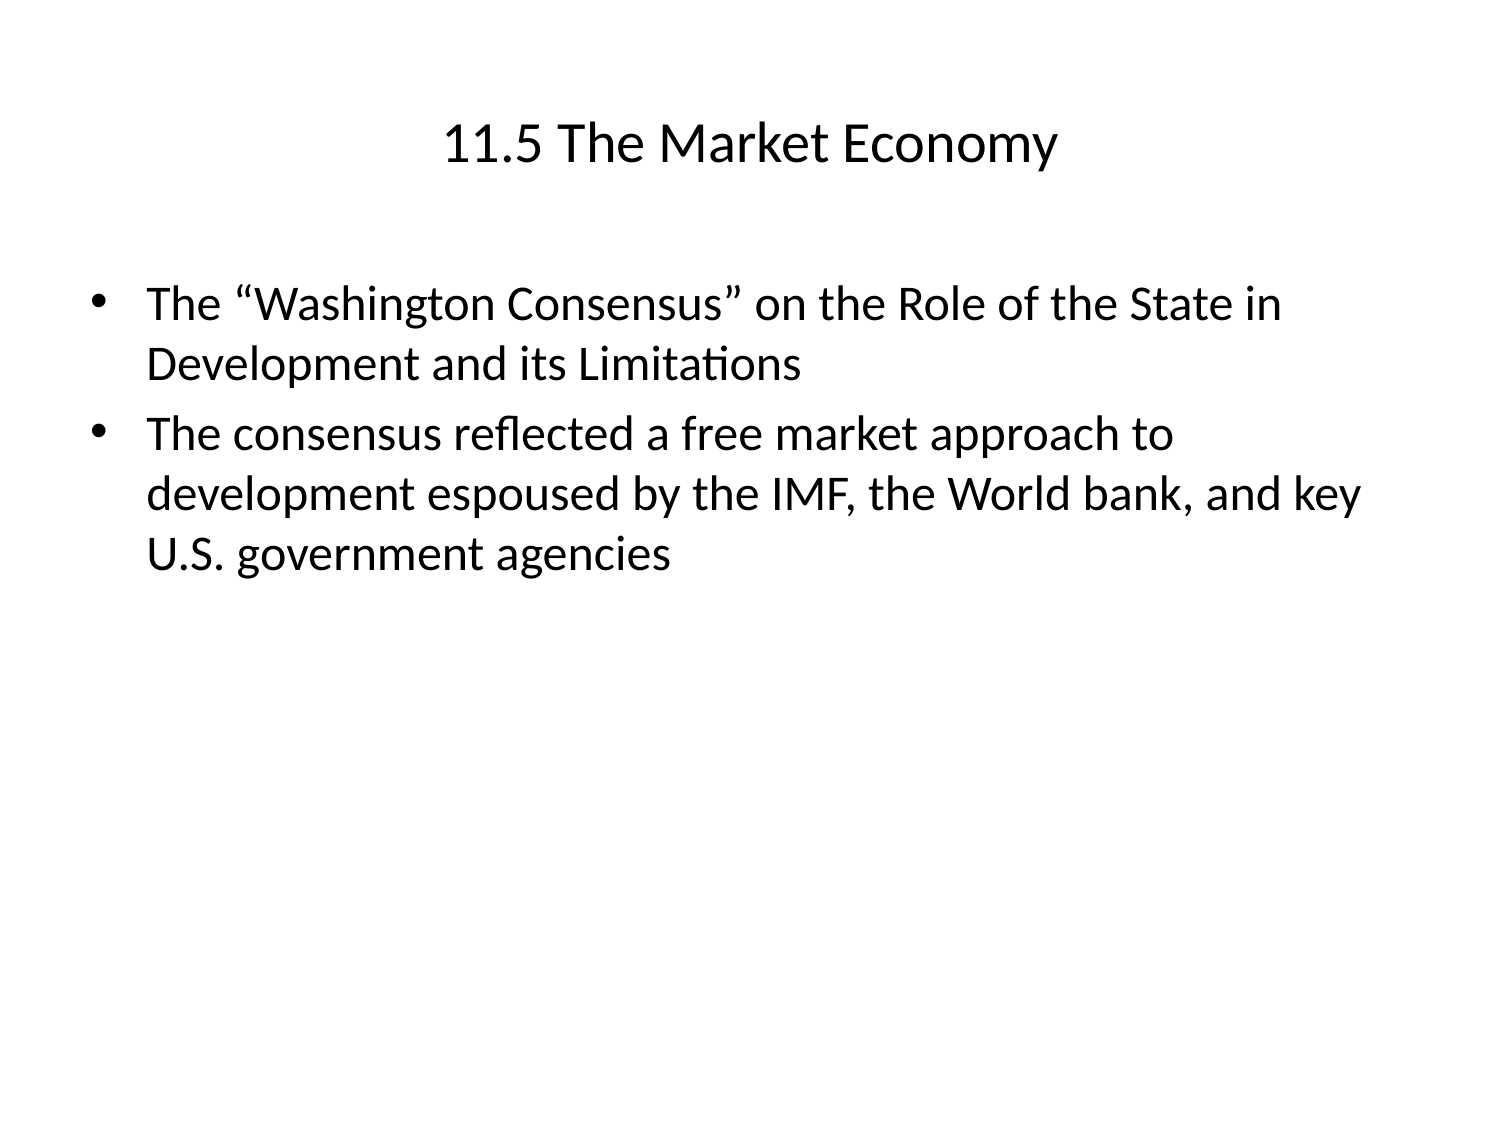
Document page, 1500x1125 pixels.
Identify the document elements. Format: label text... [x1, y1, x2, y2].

list The “Washington Consensus” on the Role of the State in Development and its Limitations The consensus reflected a free market approach to development espoused by the IMF, the World bank, and key U.S. government agencies [75, 262, 1425, 1005]
title 11.5 The Market Economy [75, 45, 1425, 233]
